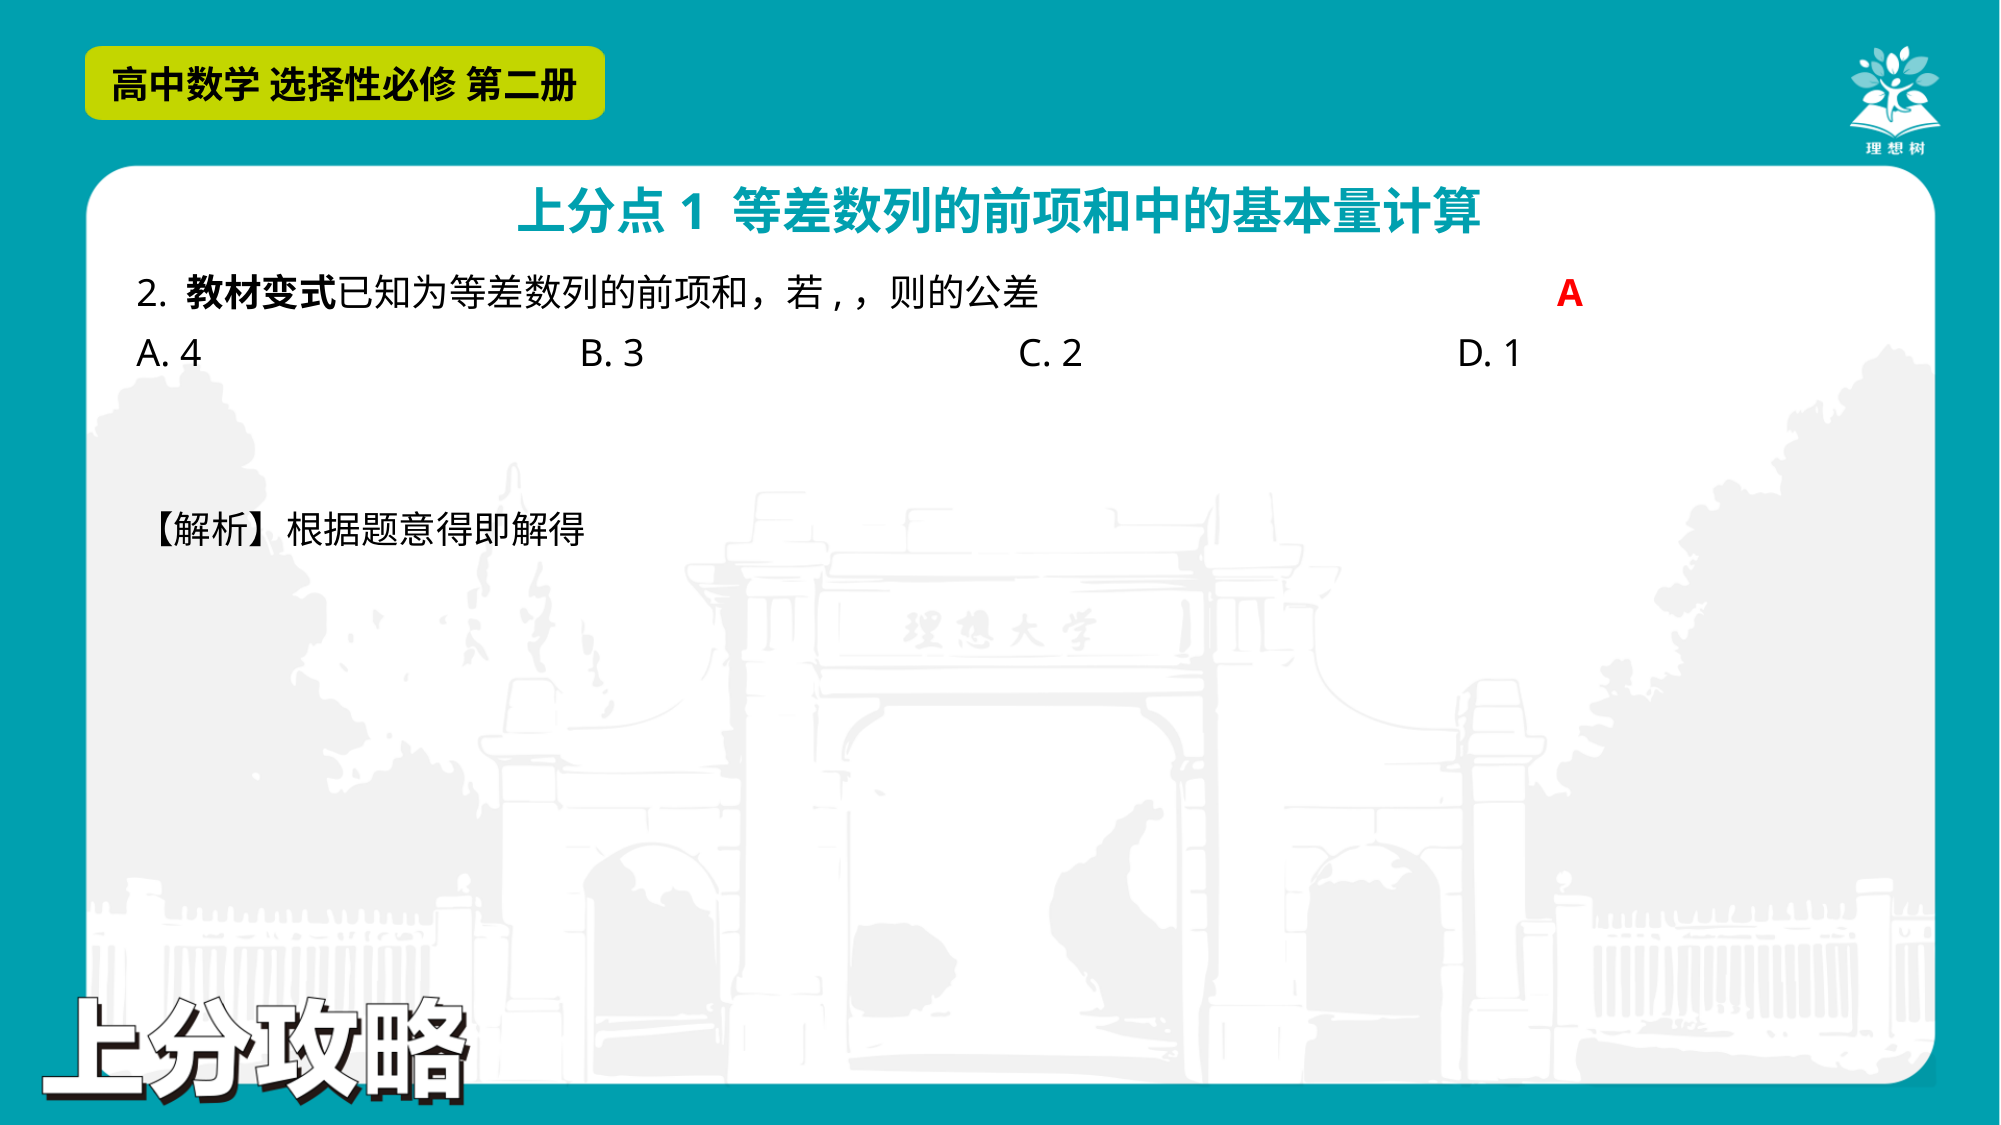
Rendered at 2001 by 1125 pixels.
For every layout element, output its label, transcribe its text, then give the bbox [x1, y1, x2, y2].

text_box A [1542, 246, 1598, 307]
picture [0, 0, 2000, 1125]
text_box A. 4 B. 3 C. 2 D. 1 [136, 307, 1865, 367]
